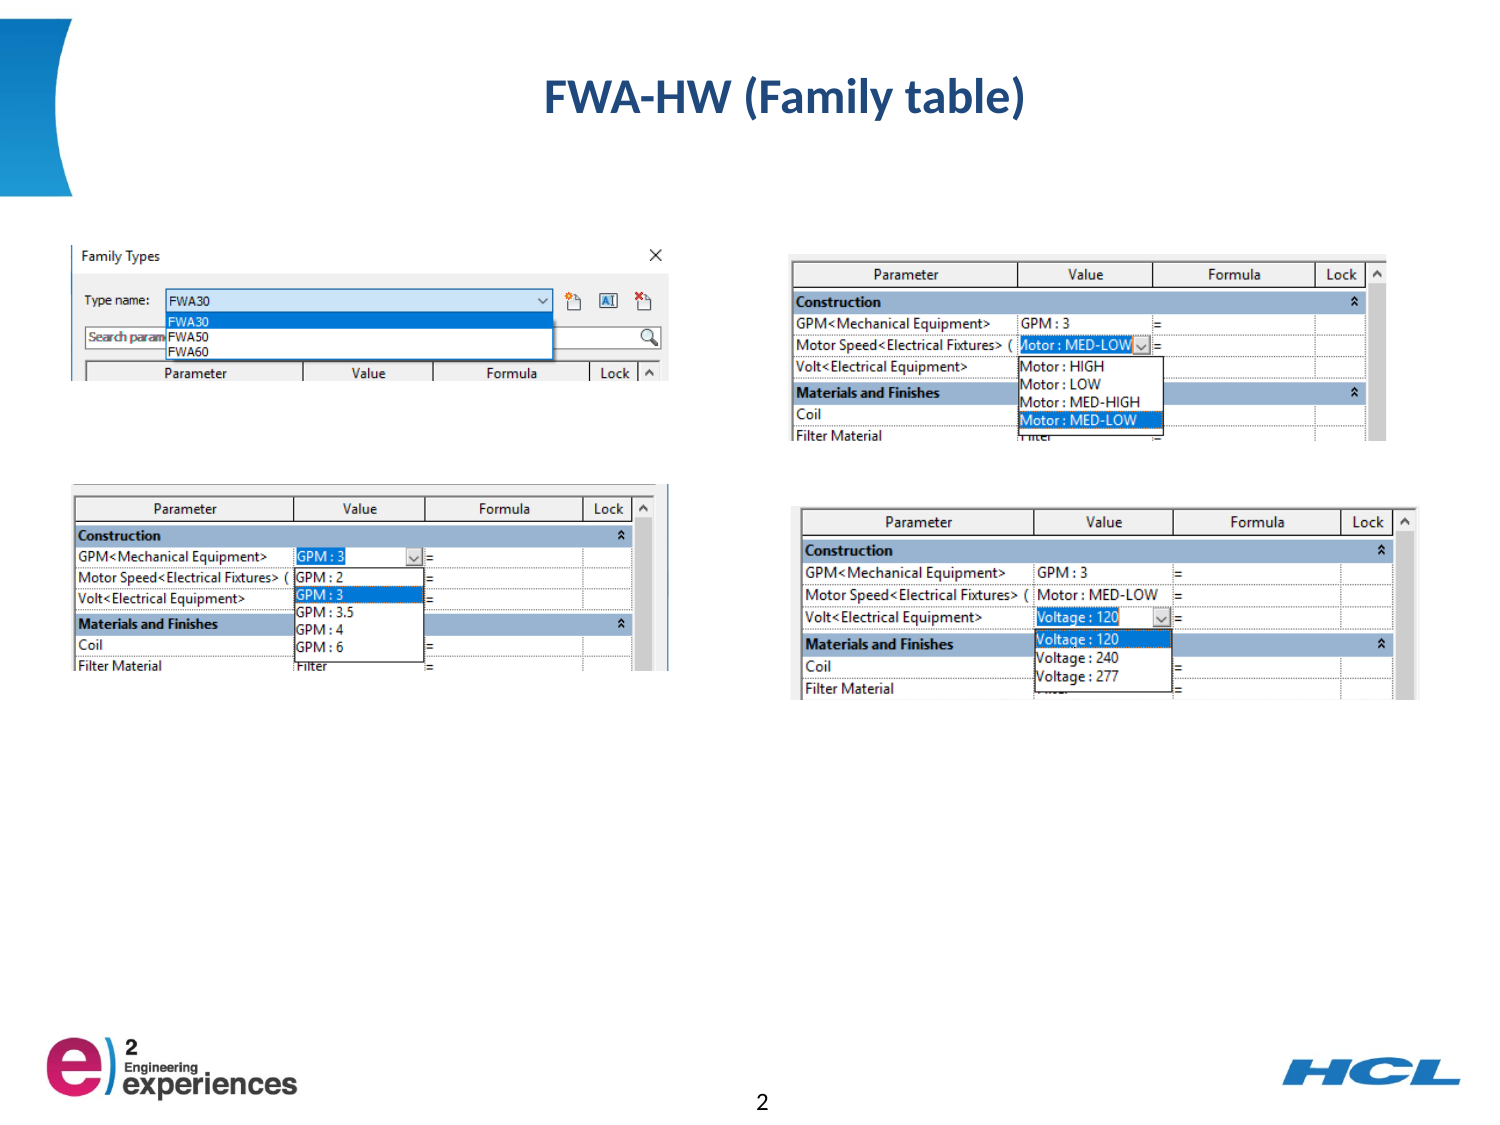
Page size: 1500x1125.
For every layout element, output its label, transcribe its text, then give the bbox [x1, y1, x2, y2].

title FWA-HW (Family table) [70, 0, 1500, 188]
picture [0, 0, 1500, 1125]
